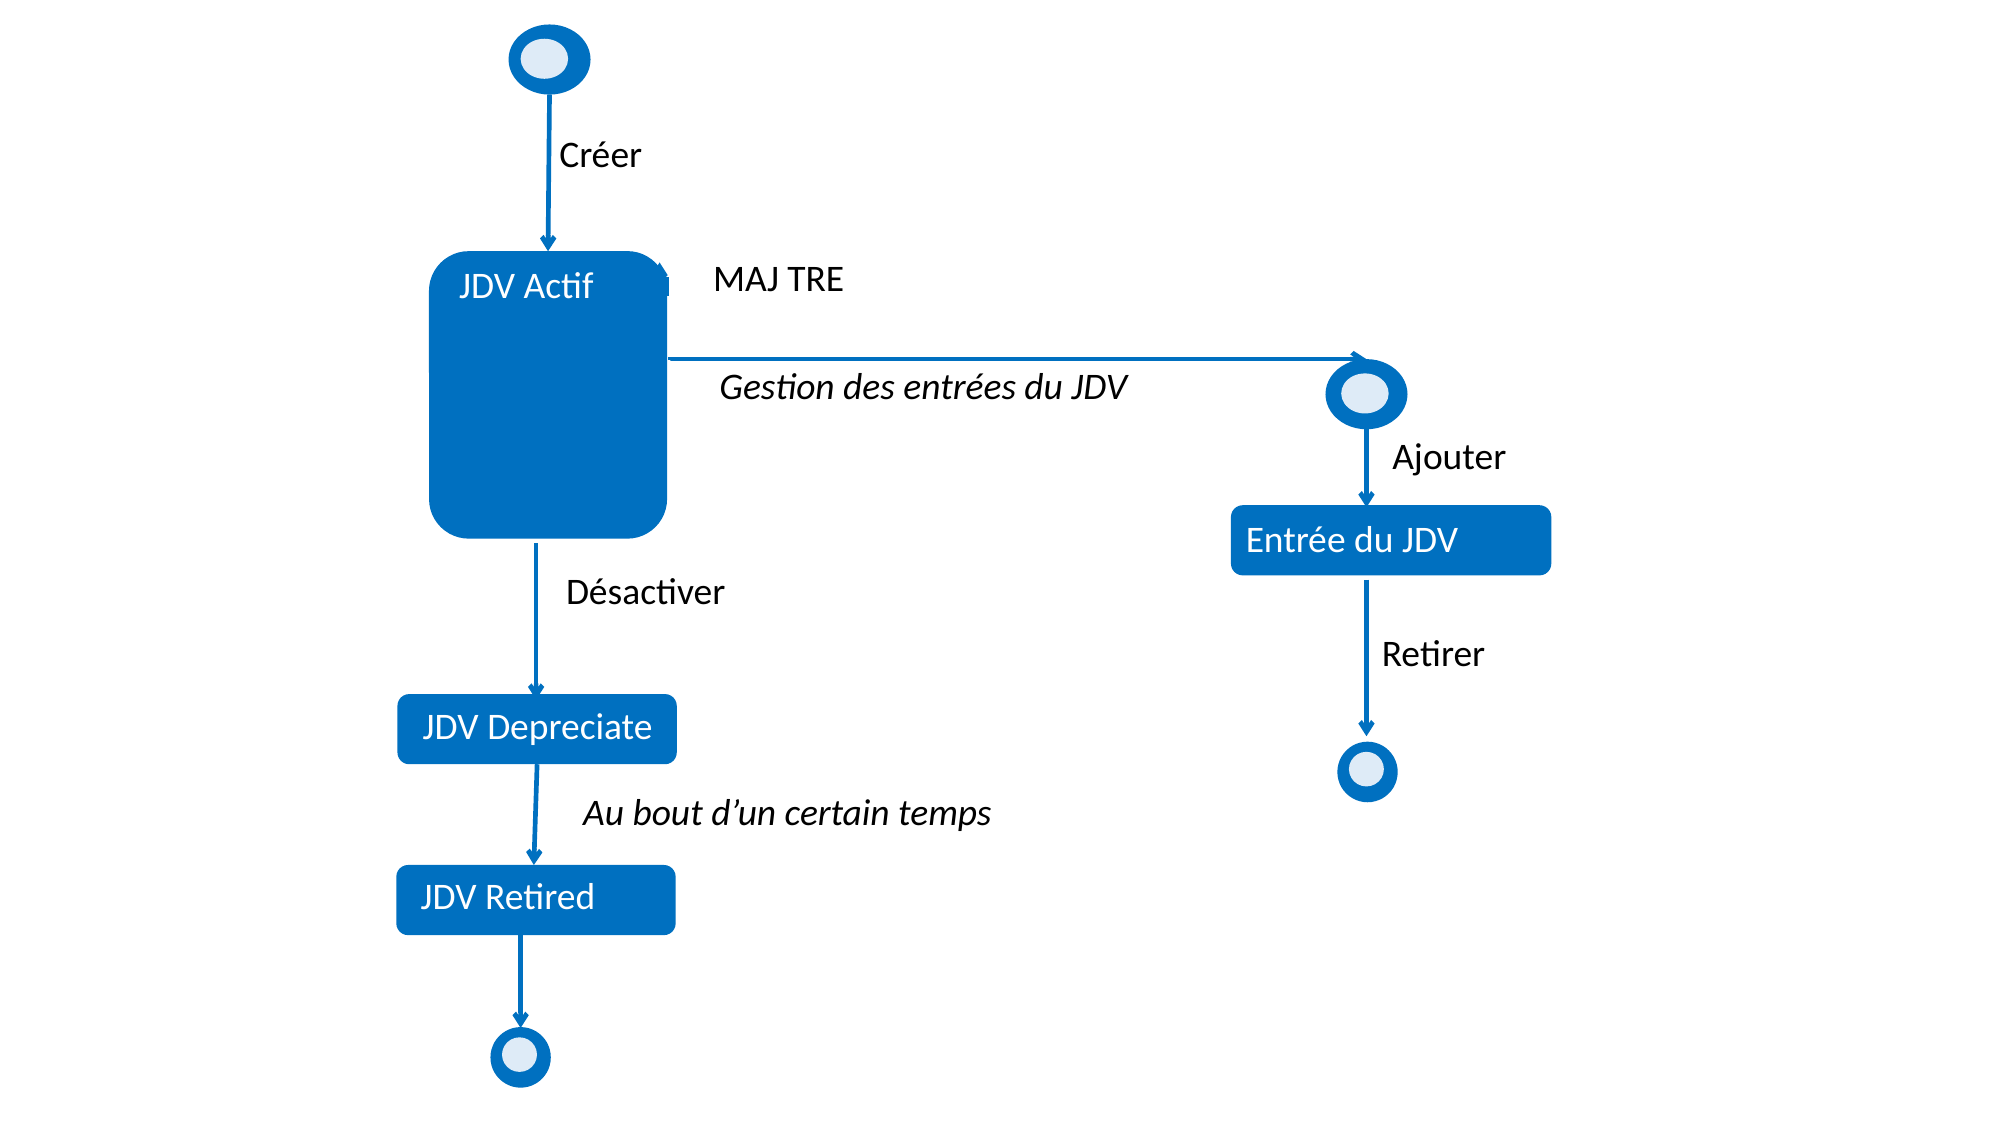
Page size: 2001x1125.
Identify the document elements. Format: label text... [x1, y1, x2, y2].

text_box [533, 764, 538, 865]
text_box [659, 262, 668, 296]
text_box [396, 865, 520, 936]
text_box Retirer [1367, 621, 1585, 682]
text_box [428, 251, 668, 539]
text_box Ajouter [1377, 424, 1584, 485]
text_box Entrée du JDV [1230, 507, 1543, 568]
text_box [502, 1037, 537, 1072]
text_box Gestion des entrées du JDV [704, 362, 1143, 415]
text_box JDV Actif [444, 253, 609, 314]
text_box JDV Depreciate [407, 694, 668, 755]
text_box Créer [550, 122, 668, 183]
text_box [1337, 741, 1398, 803]
text_box [397, 694, 677, 765]
text_box [1348, 751, 1384, 787]
text_box [1325, 359, 1408, 430]
text_box [1231, 505, 1552, 576]
text_box MAJ TRE [698, 246, 1002, 307]
text_box Désactiver [550, 559, 769, 620]
text_box Au bout d’un certain temps [568, 780, 1048, 841]
text_box [520, 38, 569, 79]
text_box [1341, 373, 1389, 414]
text_box [508, 24, 591, 95]
text_box JDV Retired [405, 864, 611, 925]
text_box Gestion des entrées du JDV [704, 354, 1143, 359]
text_box [490, 1027, 551, 1088]
text_box [521, 864, 676, 936]
